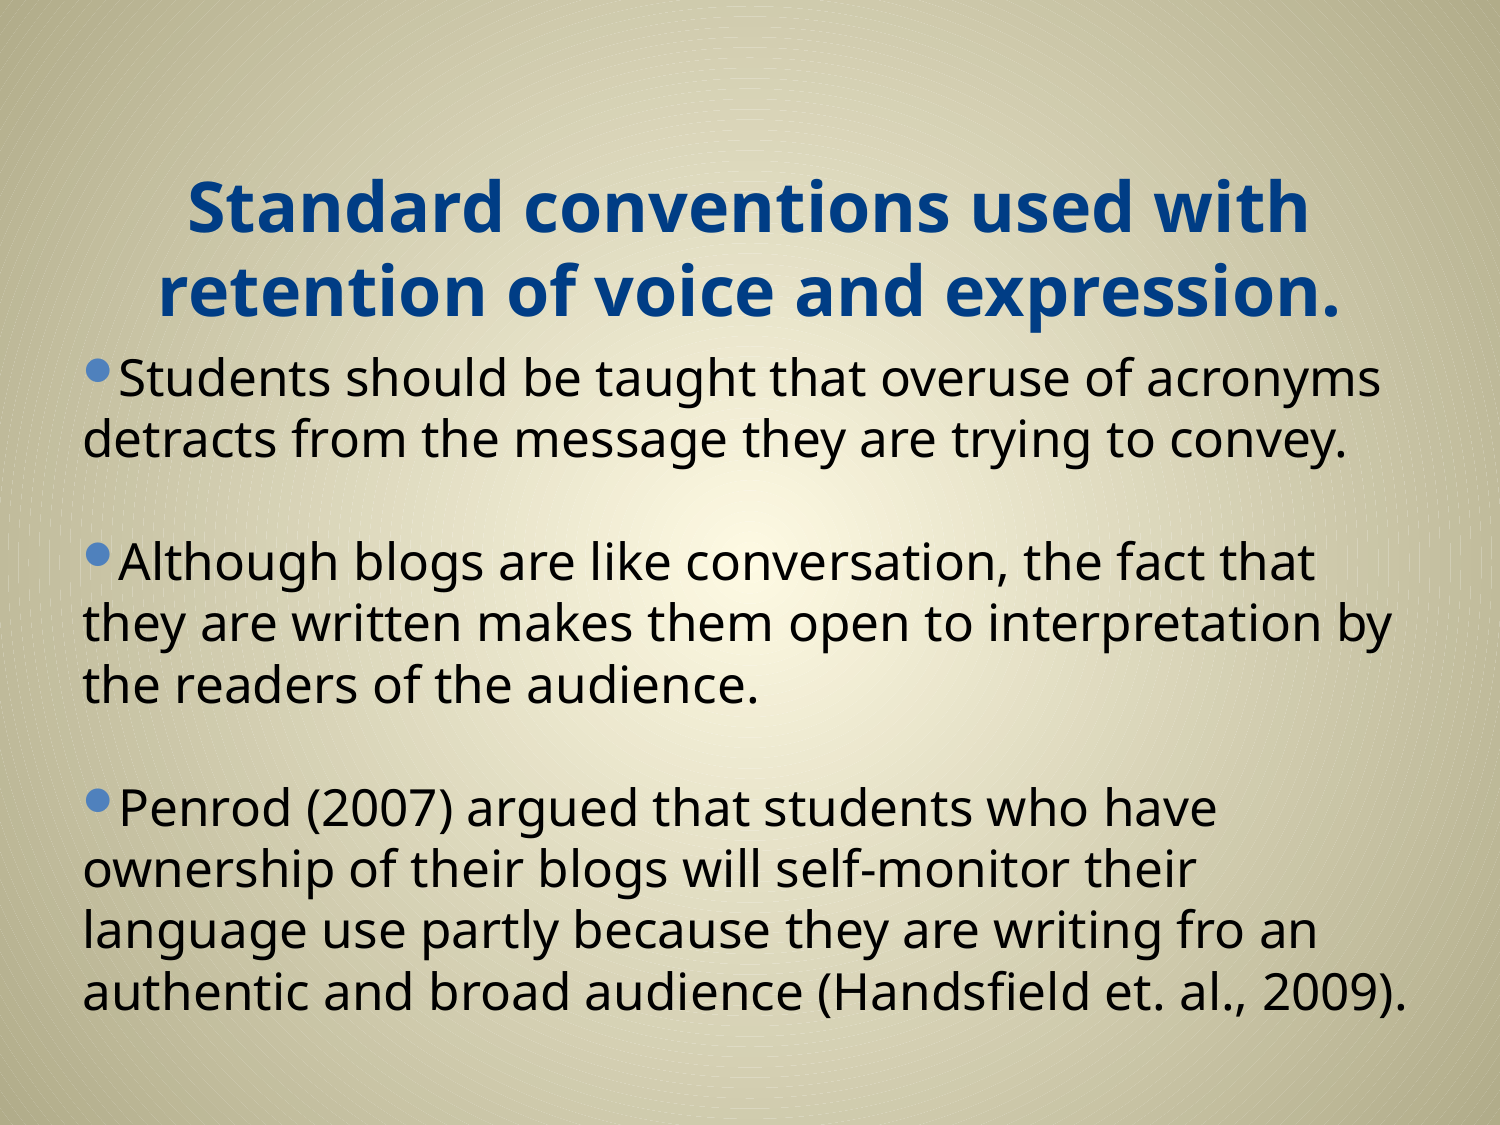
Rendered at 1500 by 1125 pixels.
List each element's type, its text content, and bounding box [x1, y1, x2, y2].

list Students should be taught that overuse of acronyms detracts from the message they are trying to convey. Although blogs are like conversation, the fact that they are written makes them open to interpretation by the readers of the audience. Penrod (2007) argued that students who have ownership of their blogs will self-monitor their language use partly because they are writing fro an authentic and broad audience (Handsfield et. al., 2009). [75, 337, 1425, 1075]
title Standard conventions used with retention of voice and expression. [75, 149, 1425, 337]
